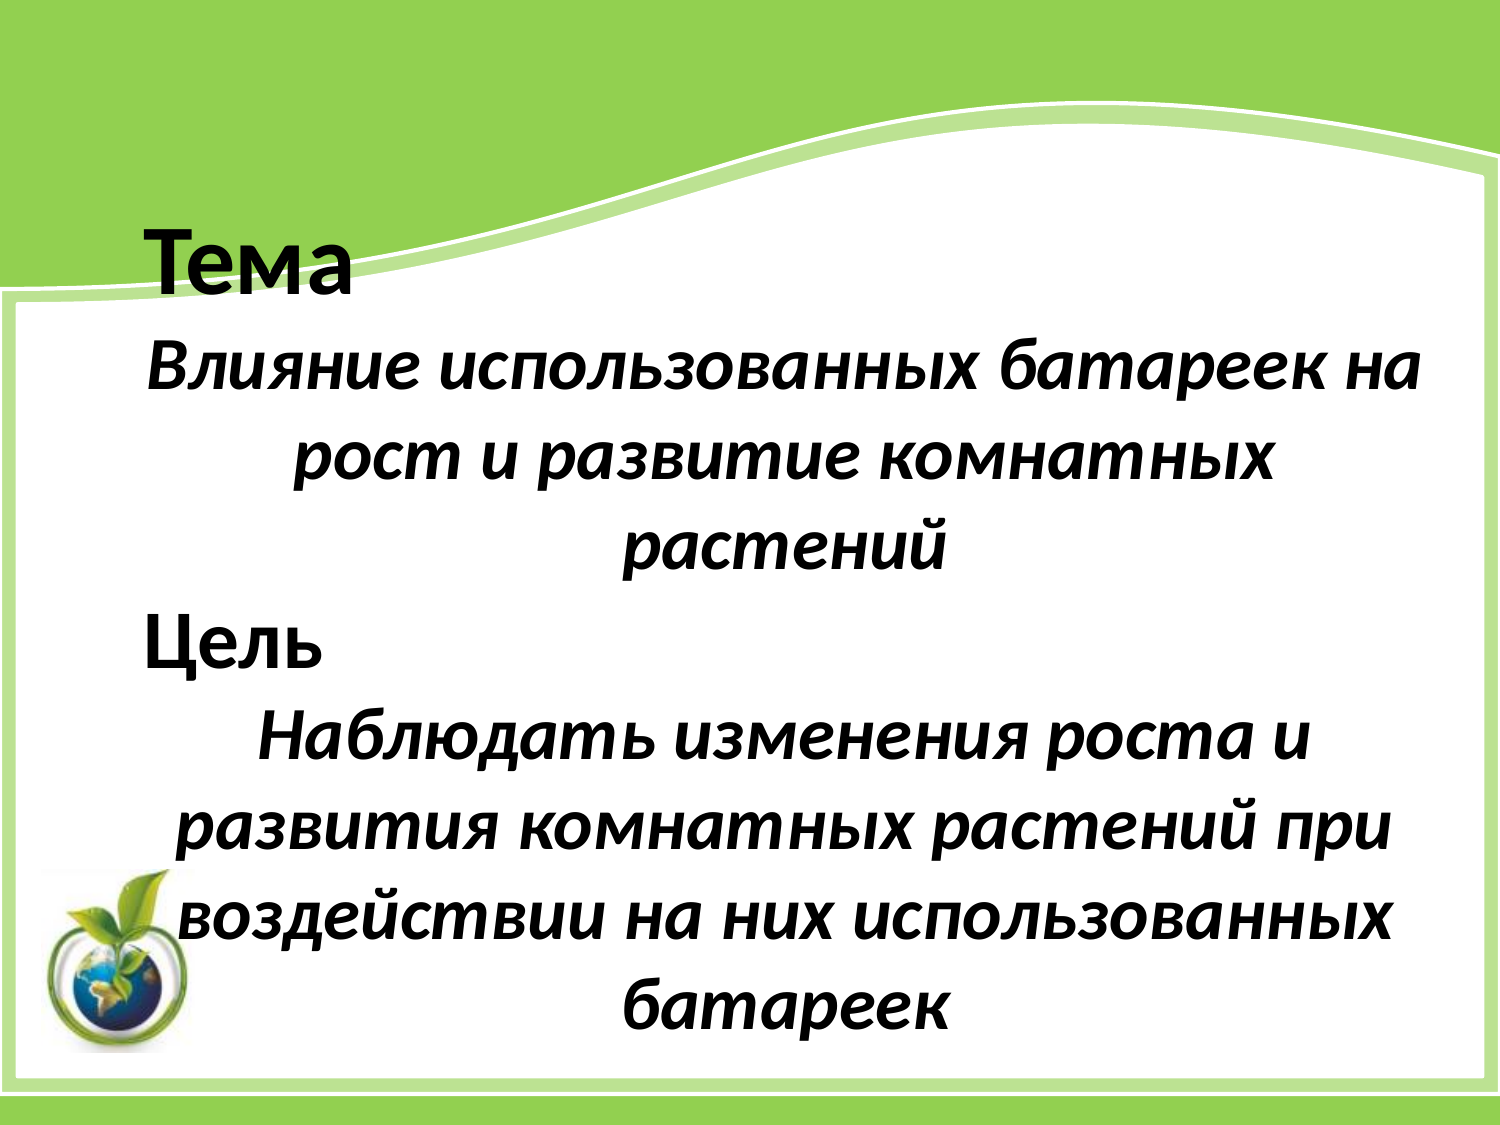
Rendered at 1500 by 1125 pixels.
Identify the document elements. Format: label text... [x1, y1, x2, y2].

picture [41, 869, 128, 1053]
text_box Тема Влияние использованных батареек на рост и развитие комнатных растений Цель Наблюдать изменения роста и развития комнатных растений при воздействии на них использованных батареек [128, 187, 1442, 1053]
